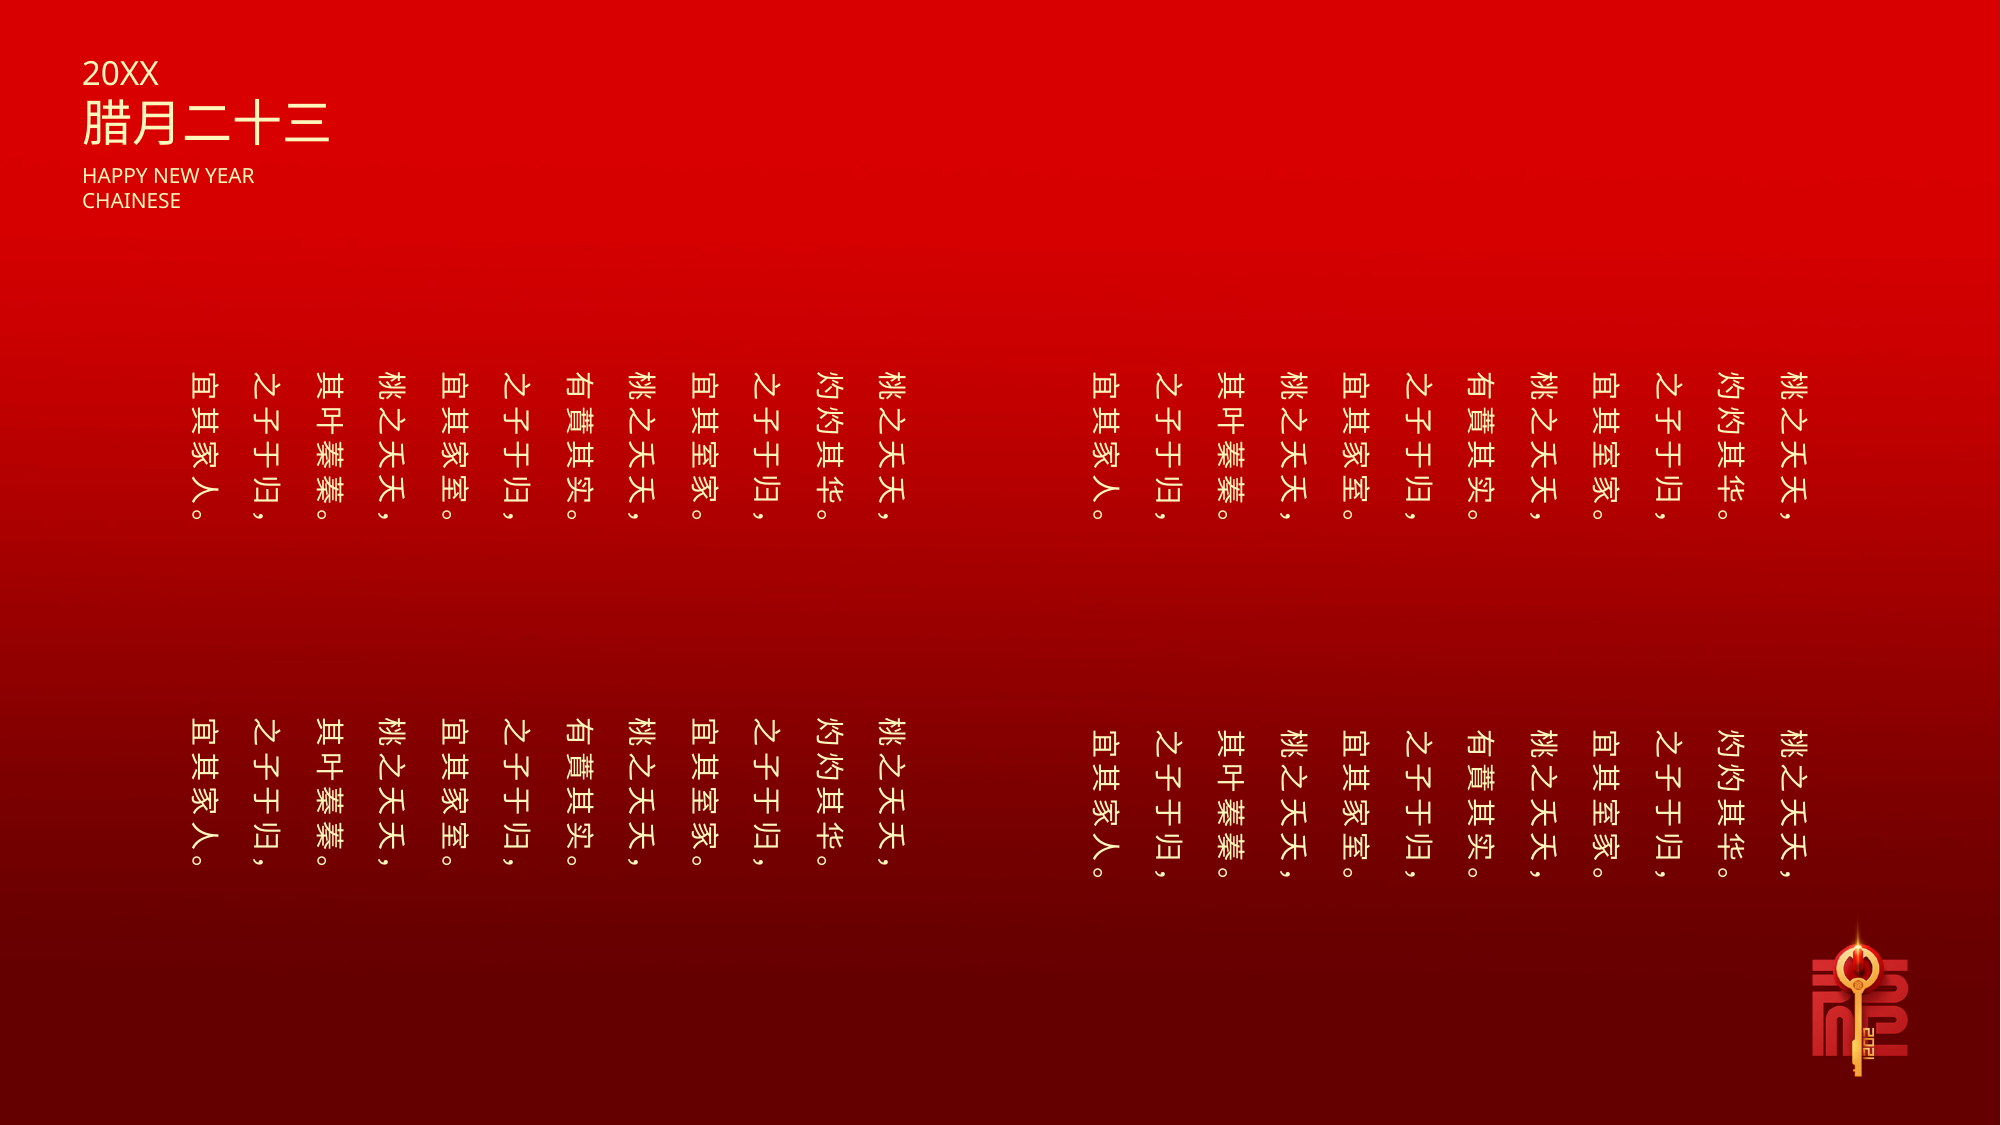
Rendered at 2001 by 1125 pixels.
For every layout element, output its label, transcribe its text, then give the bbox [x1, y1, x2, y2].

text_box 桃之夭夭，灼灼其华。之子于归，宜其室家。 桃之夭夭，有蕡其实。之子于归，宜其家室。 桃之夭夭，其叶蓁蓁。之子于归，宜其家人。 [158, 357, 946, 525]
picture [0, 0, 2001, 1125]
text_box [66, 44, 373, 221]
text_box 桃之夭夭，灼灼其华。之子于归，宜其室家。 桃之夭夭，有蕡其实。之子于归，宜其家室。 桃之夭夭，其叶蓁蓁。之子于归，宜其家人。 [158, 703, 946, 871]
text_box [1771, 913, 1969, 1100]
text_box 桃之夭夭，灼灼其华。之子于归，宜其室家。 桃之夭夭，有蕡其实。之子于归，宜其家室。 桃之夭夭，其叶蓁蓁。之子于归，宜其家人。 [1059, 714, 1848, 882]
text_box 桃之夭夭，灼灼其华。之子于归，宜其室家。 桃之夭夭，有蕡其实。之子于归，宜其家室。 桃之夭夭，其叶蓁蓁。之子于归，宜其家人。 [1059, 357, 1848, 525]
